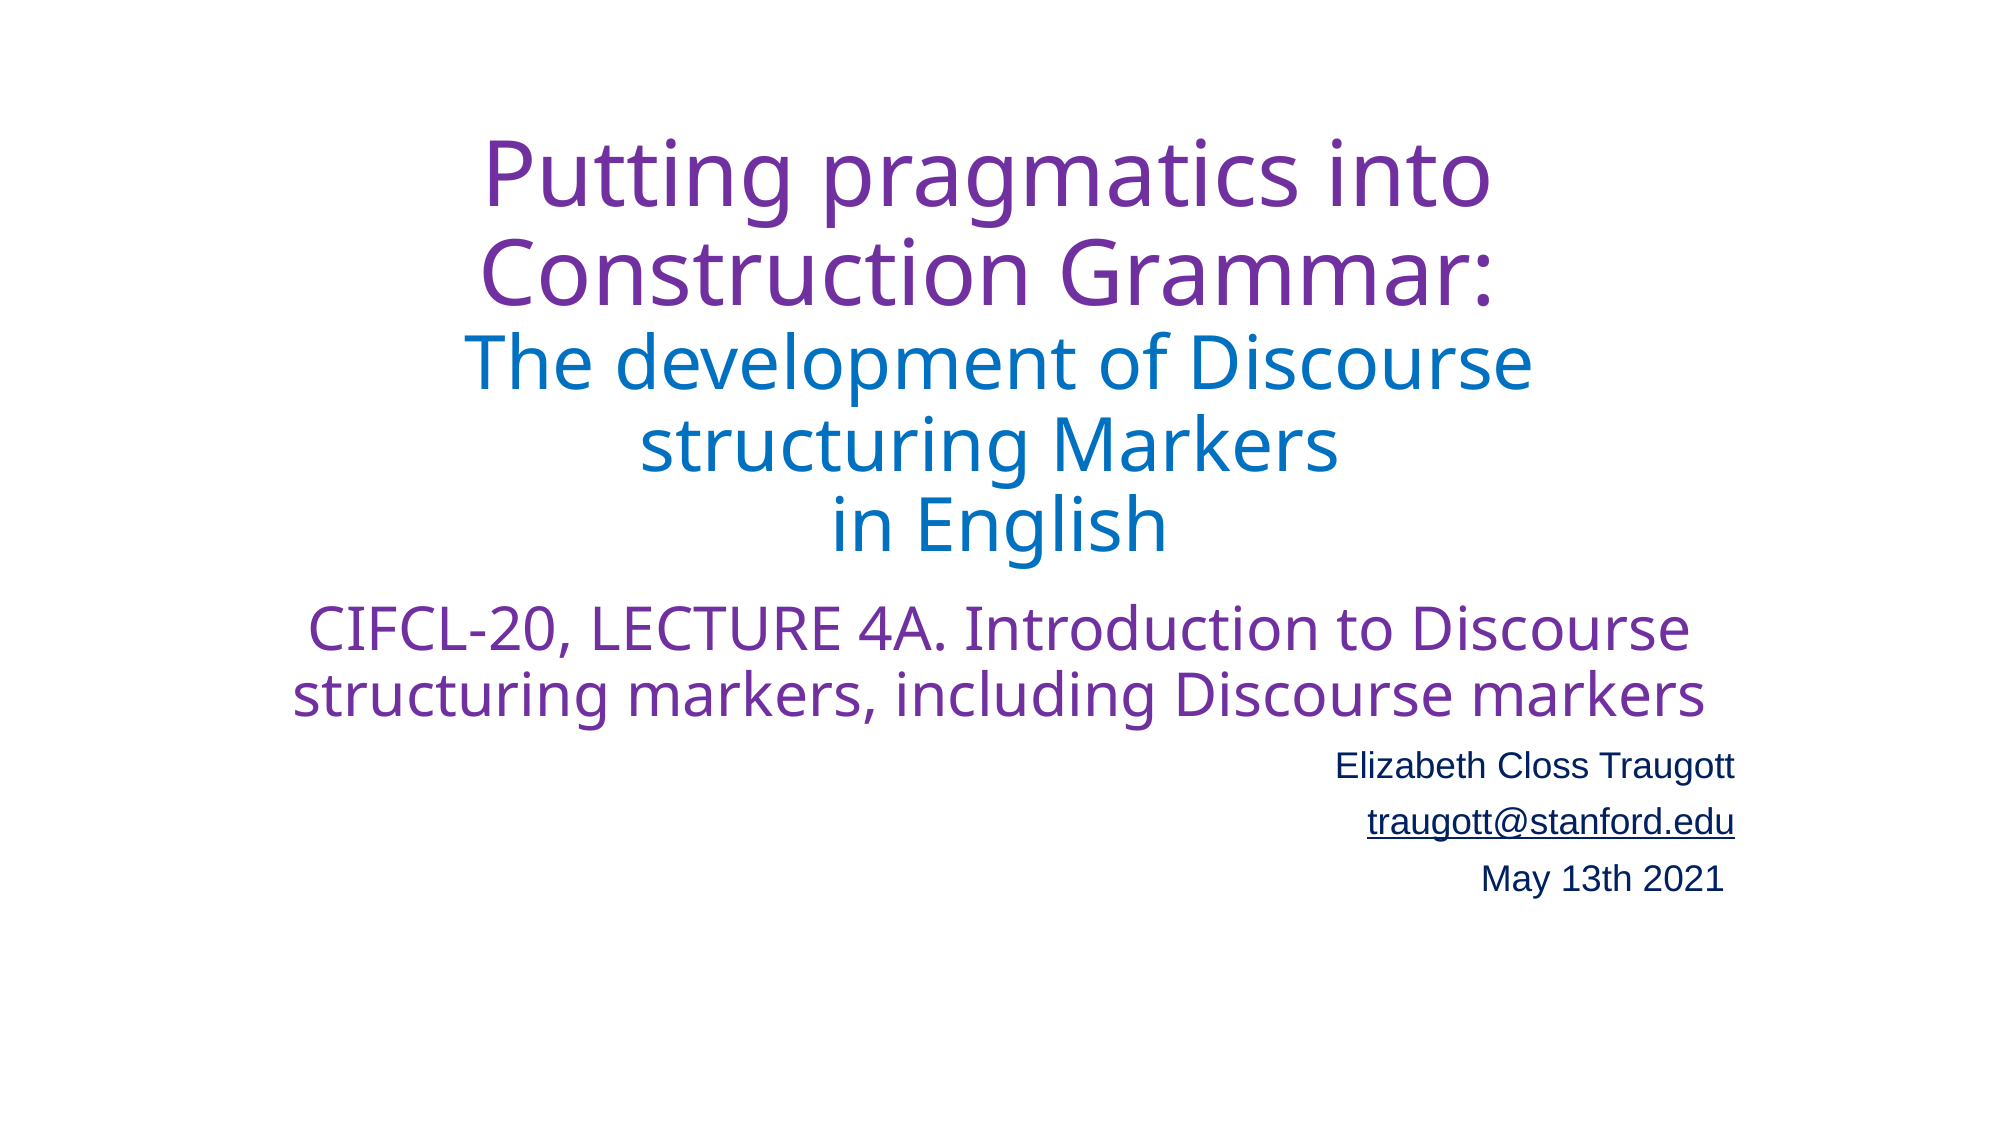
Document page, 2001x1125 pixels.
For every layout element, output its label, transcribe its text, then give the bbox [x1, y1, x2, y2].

title Putting pragmatics into Construction Grammar: The development of Discourse structuring Markers in English [249, 38, 1750, 576]
subtitle CIFCL-20, LECTURE 4A. Introduction to Discourse structuring markers, including Discourse markers Elizabeth Closs Traugott traugott@stanford.edu May 13th 2021 [249, 590, 1750, 911]
